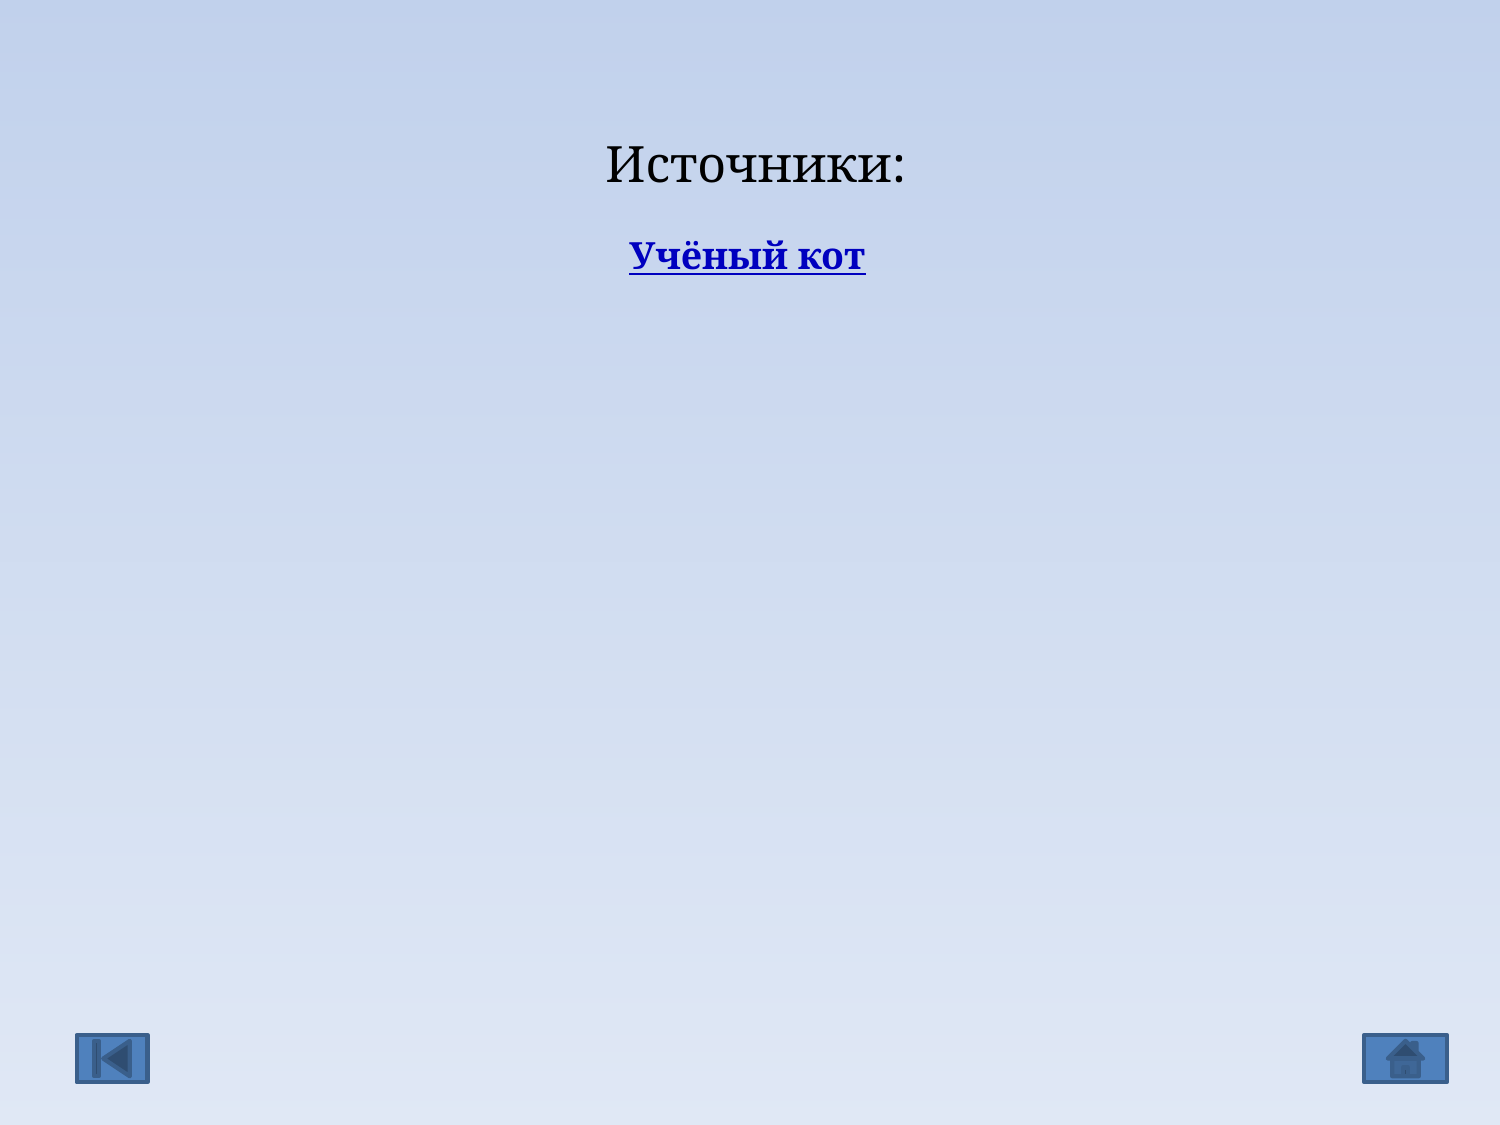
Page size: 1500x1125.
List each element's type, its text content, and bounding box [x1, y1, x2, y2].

text_box [1362, 1033, 1449, 1084]
text_box Источники: [407, 125, 1105, 201]
text_box Учёный кот [599, 224, 896, 291]
text_box [75, 1033, 150, 1084]
